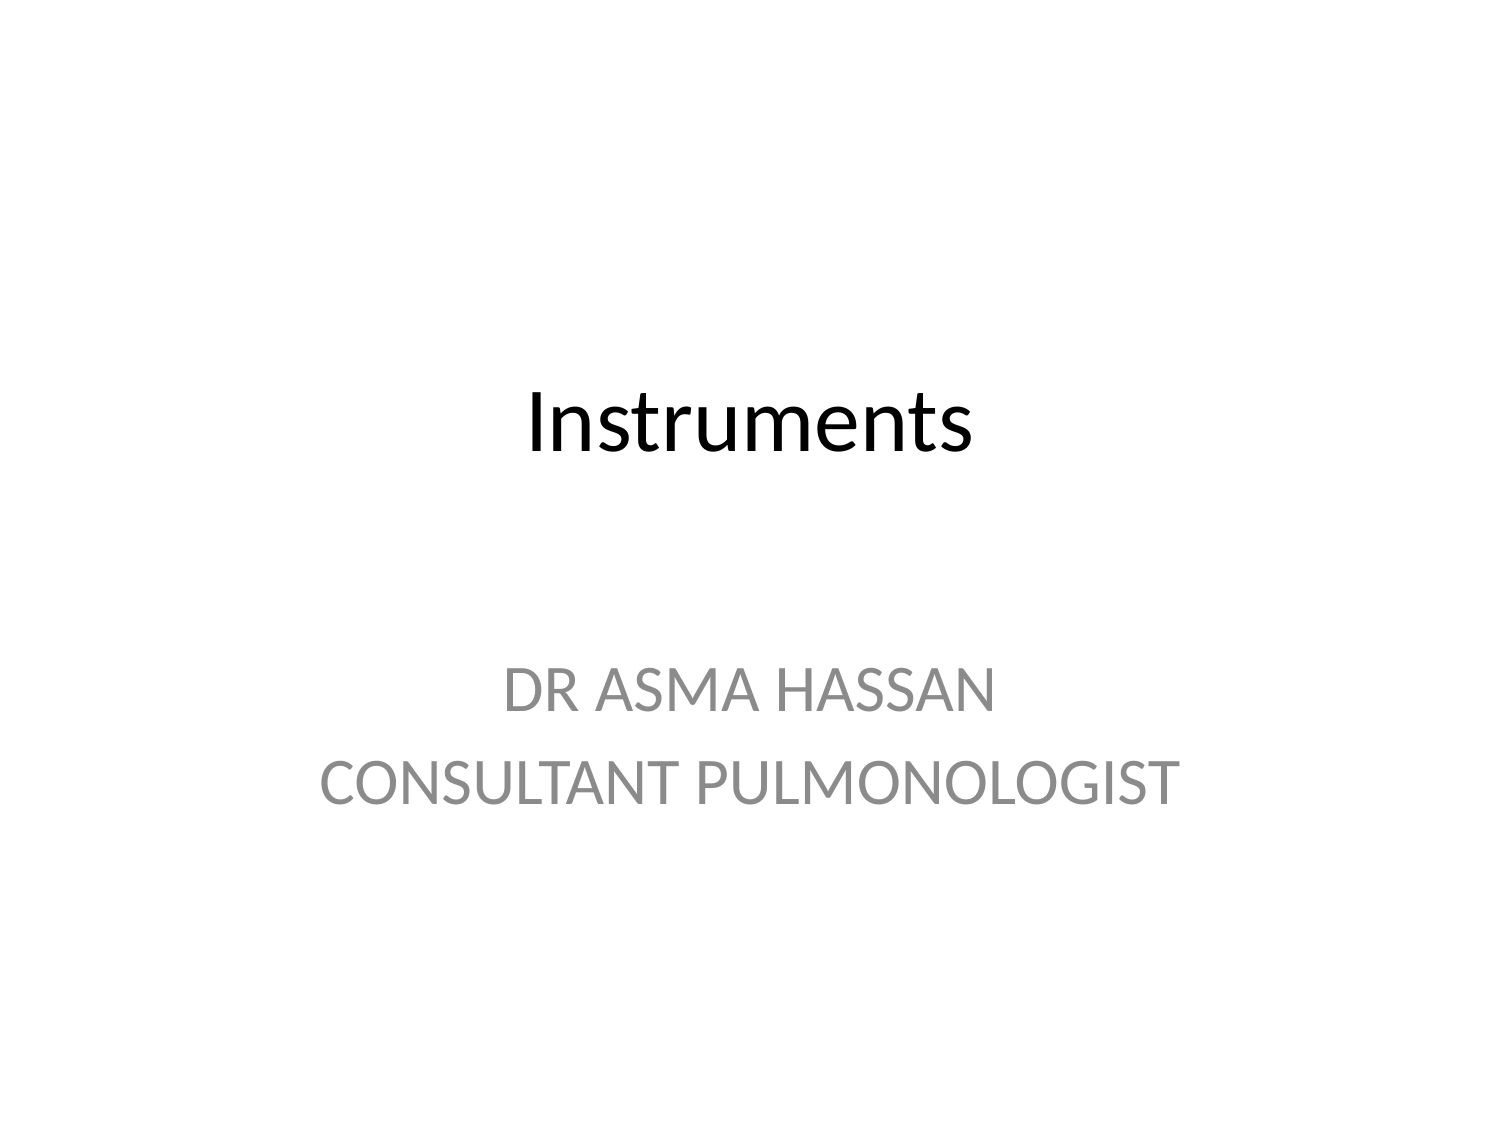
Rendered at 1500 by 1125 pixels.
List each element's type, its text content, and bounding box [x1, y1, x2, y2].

subtitle DR ASMA HASSAN CONSULTANT PULMONOLOGIST [225, 637, 1275, 925]
title Instruments [112, 349, 1388, 591]
